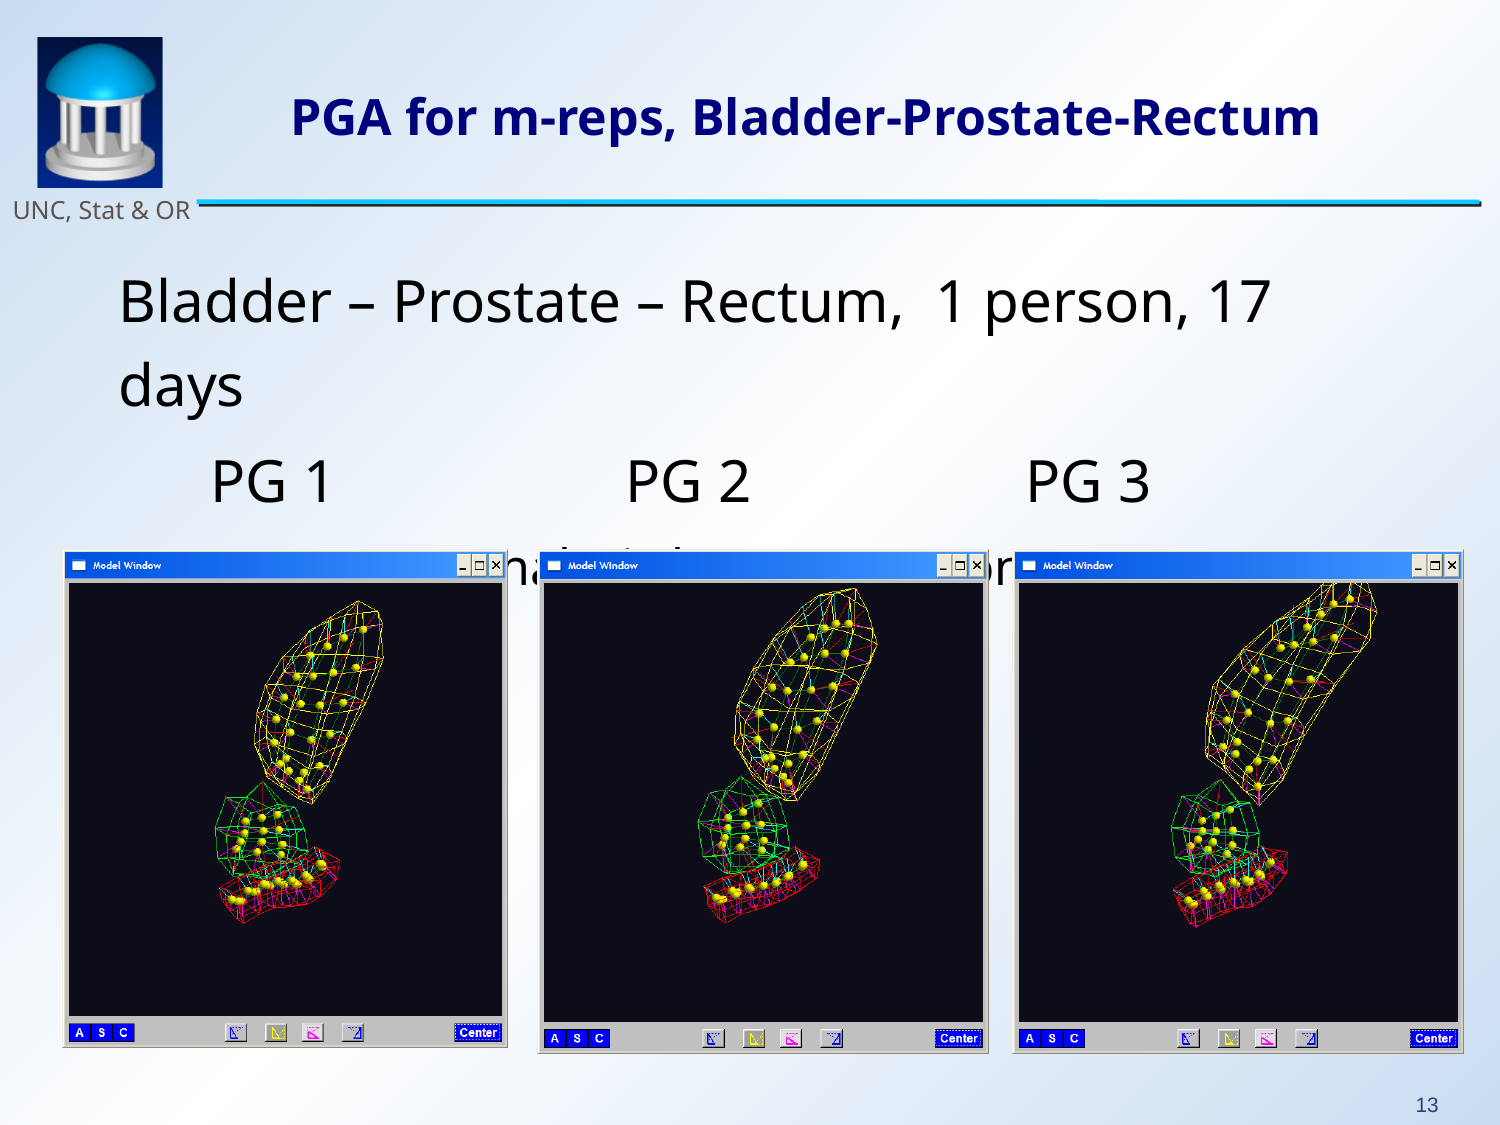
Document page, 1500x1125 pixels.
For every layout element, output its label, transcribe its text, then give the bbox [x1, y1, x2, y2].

list Bladder – Prostate – Rectum, 1 person, 17 days PG 1 PG 2 PG 3 (analysis by Ja Yeon Jeong) [103, 242, 1426, 538]
title PGA for m-reps, Bladder-Prostate-Rectum [274, 74, 1448, 156]
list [537, 549, 989, 1054]
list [1012, 549, 1464, 1054]
picture [62, 549, 509, 1049]
